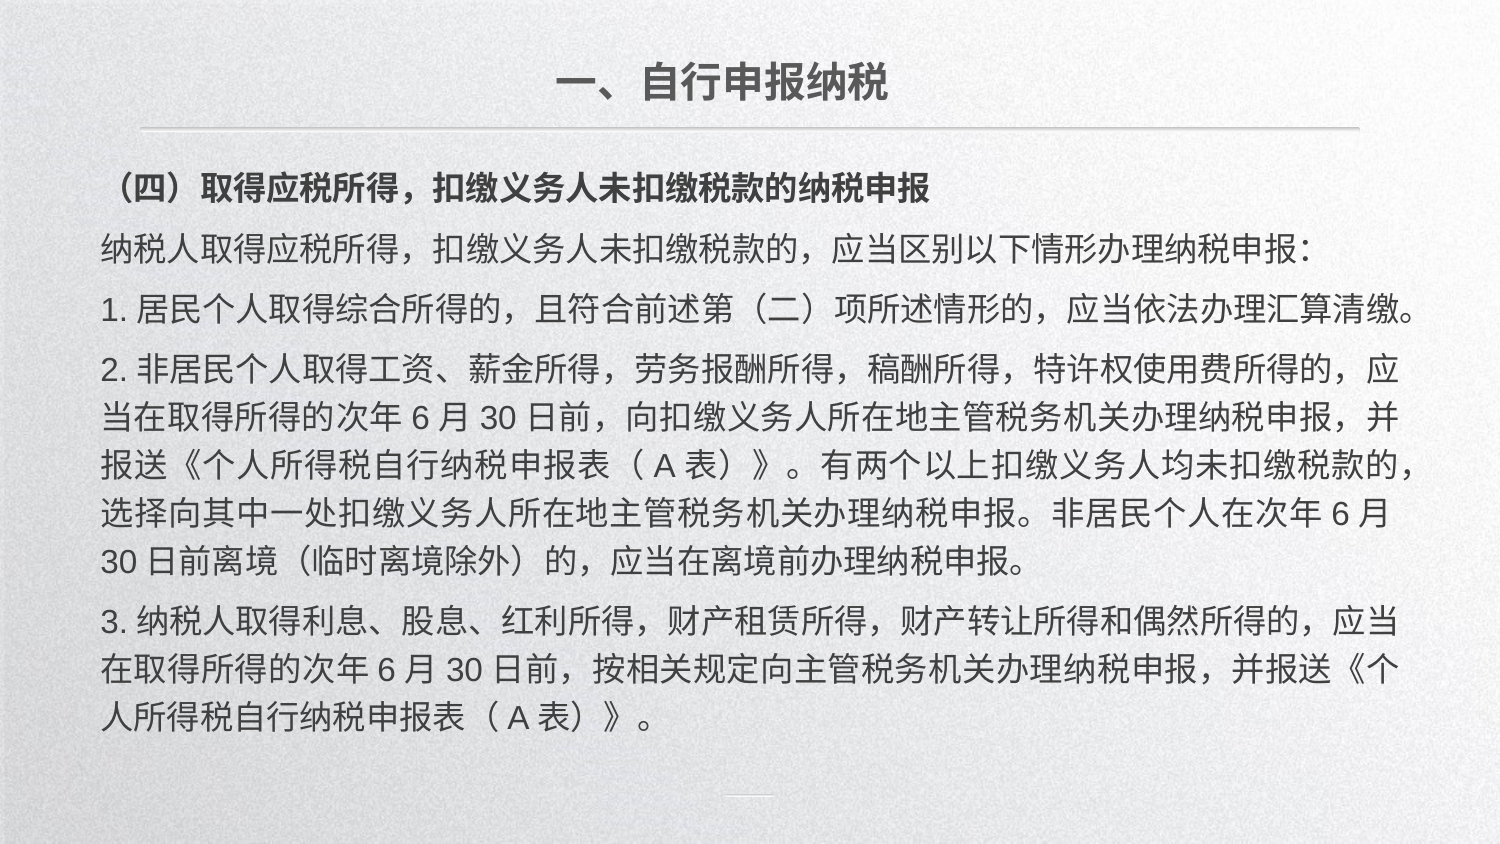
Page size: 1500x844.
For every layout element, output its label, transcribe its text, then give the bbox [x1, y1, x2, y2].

text_box 一、自行申报纳税 [0, 50, 1446, 112]
picture [0, 0, 1500, 844]
text_box （四）取得应税所得，扣缴义务人未扣缴税款的纳税申报 纳税人取得应税所得，扣缴义务人未扣缴税款的，应当区别以下情形办理纳税申报： 1.居民个人取得综合所得的，且符合前述第（二）项所述情形的，应当依法办理汇算清缴。 2.非居民个人取得工资、薪金所得，劳务报酬所得，稿酬所得，特许权使用费所得的，应当在取得所得的次年6月30日前，向扣缴义务人所在地主管税务机关办理纳税申报，并报送《个人所得税自行纳税申报表（A表）》。有两个以上扣缴义务人均未扣缴税款的，选择向其中一处扣缴义务人所在地主管税务机关办理纳税申报。非居民个人在次年6月30日前离境（临时离境除外）的，应当在离境前办理纳税申报。 3.纳税人取得利息、股息、红利所得，财产租赁所得，财产转让所得和偶然所得的，应当在取得所得的次年6月30日前，按相关规定向主管税务机关办理纳税申报，并报送《个人所得税自行纳税申报表（A表）》。 [100, 159, 1400, 844]
